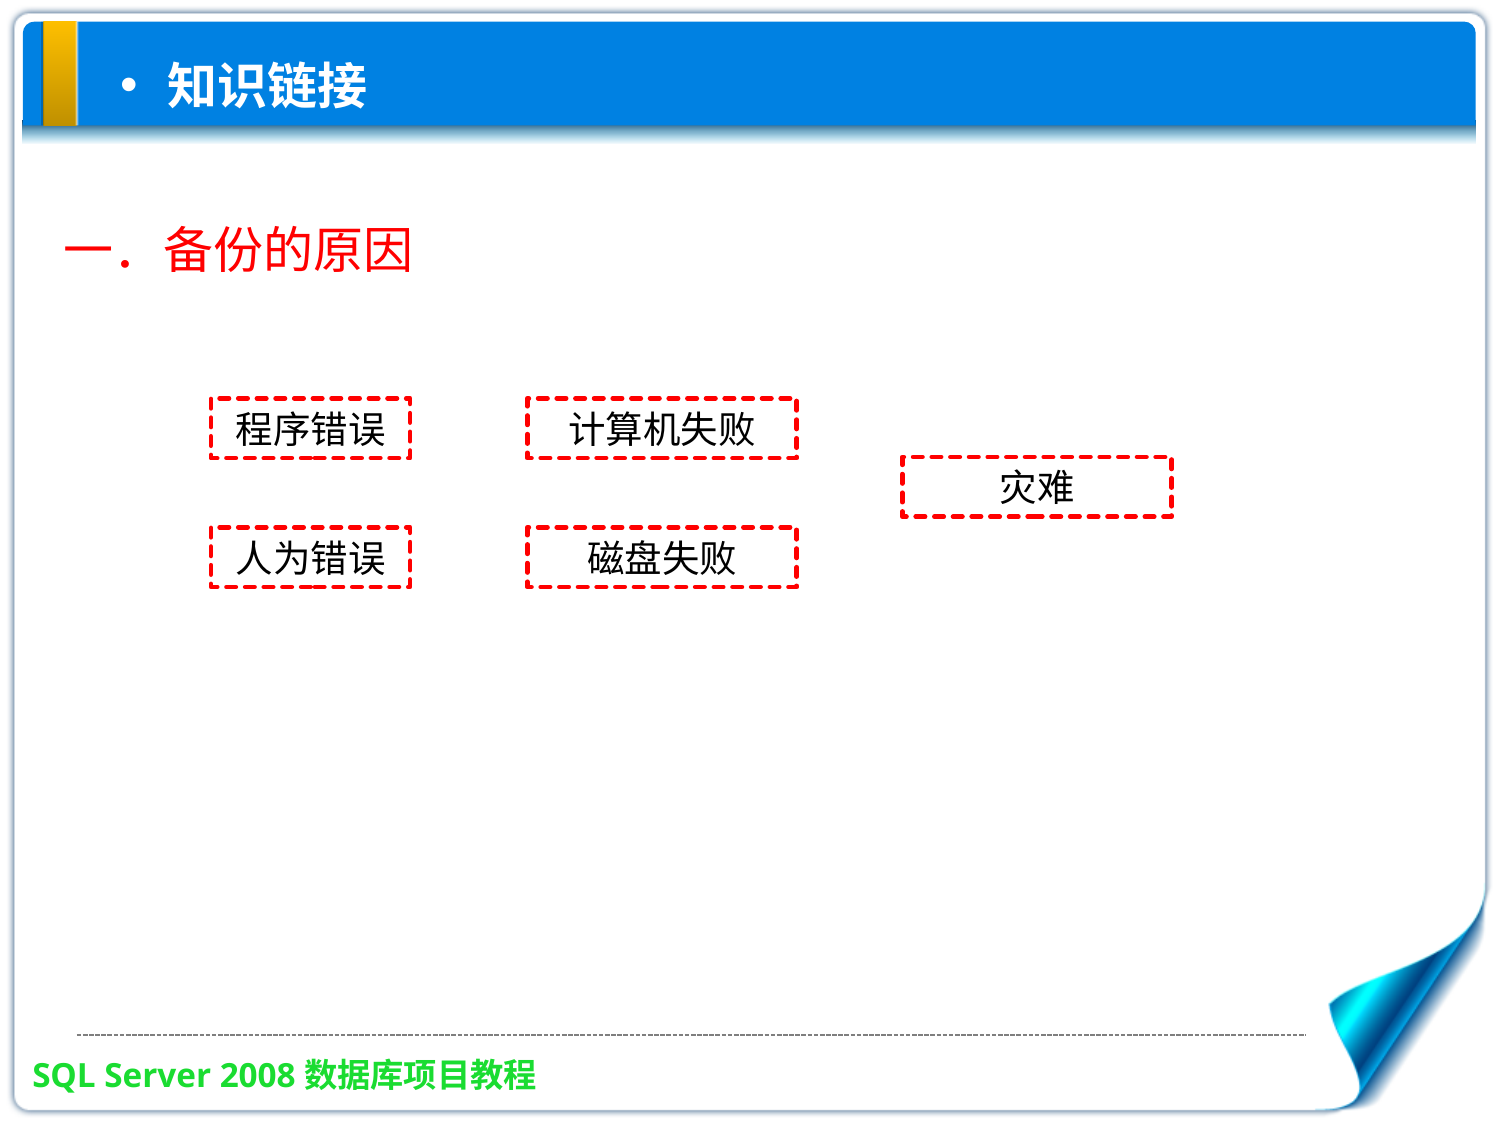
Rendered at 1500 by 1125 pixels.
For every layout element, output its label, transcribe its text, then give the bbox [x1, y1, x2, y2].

text_box 一．备份的原因 [48, 211, 429, 287]
text_box 程序错误 [210, 397, 411, 459]
text_box 人为错误 [210, 526, 411, 588]
text_box 计算机失败 [526, 397, 798, 459]
text_box 磁盘失败 [526, 526, 798, 588]
picture [0, 0, 1500, 1125]
text_box 知识链接 [105, 46, 680, 122]
text_box 灾难 [901, 456, 1173, 518]
